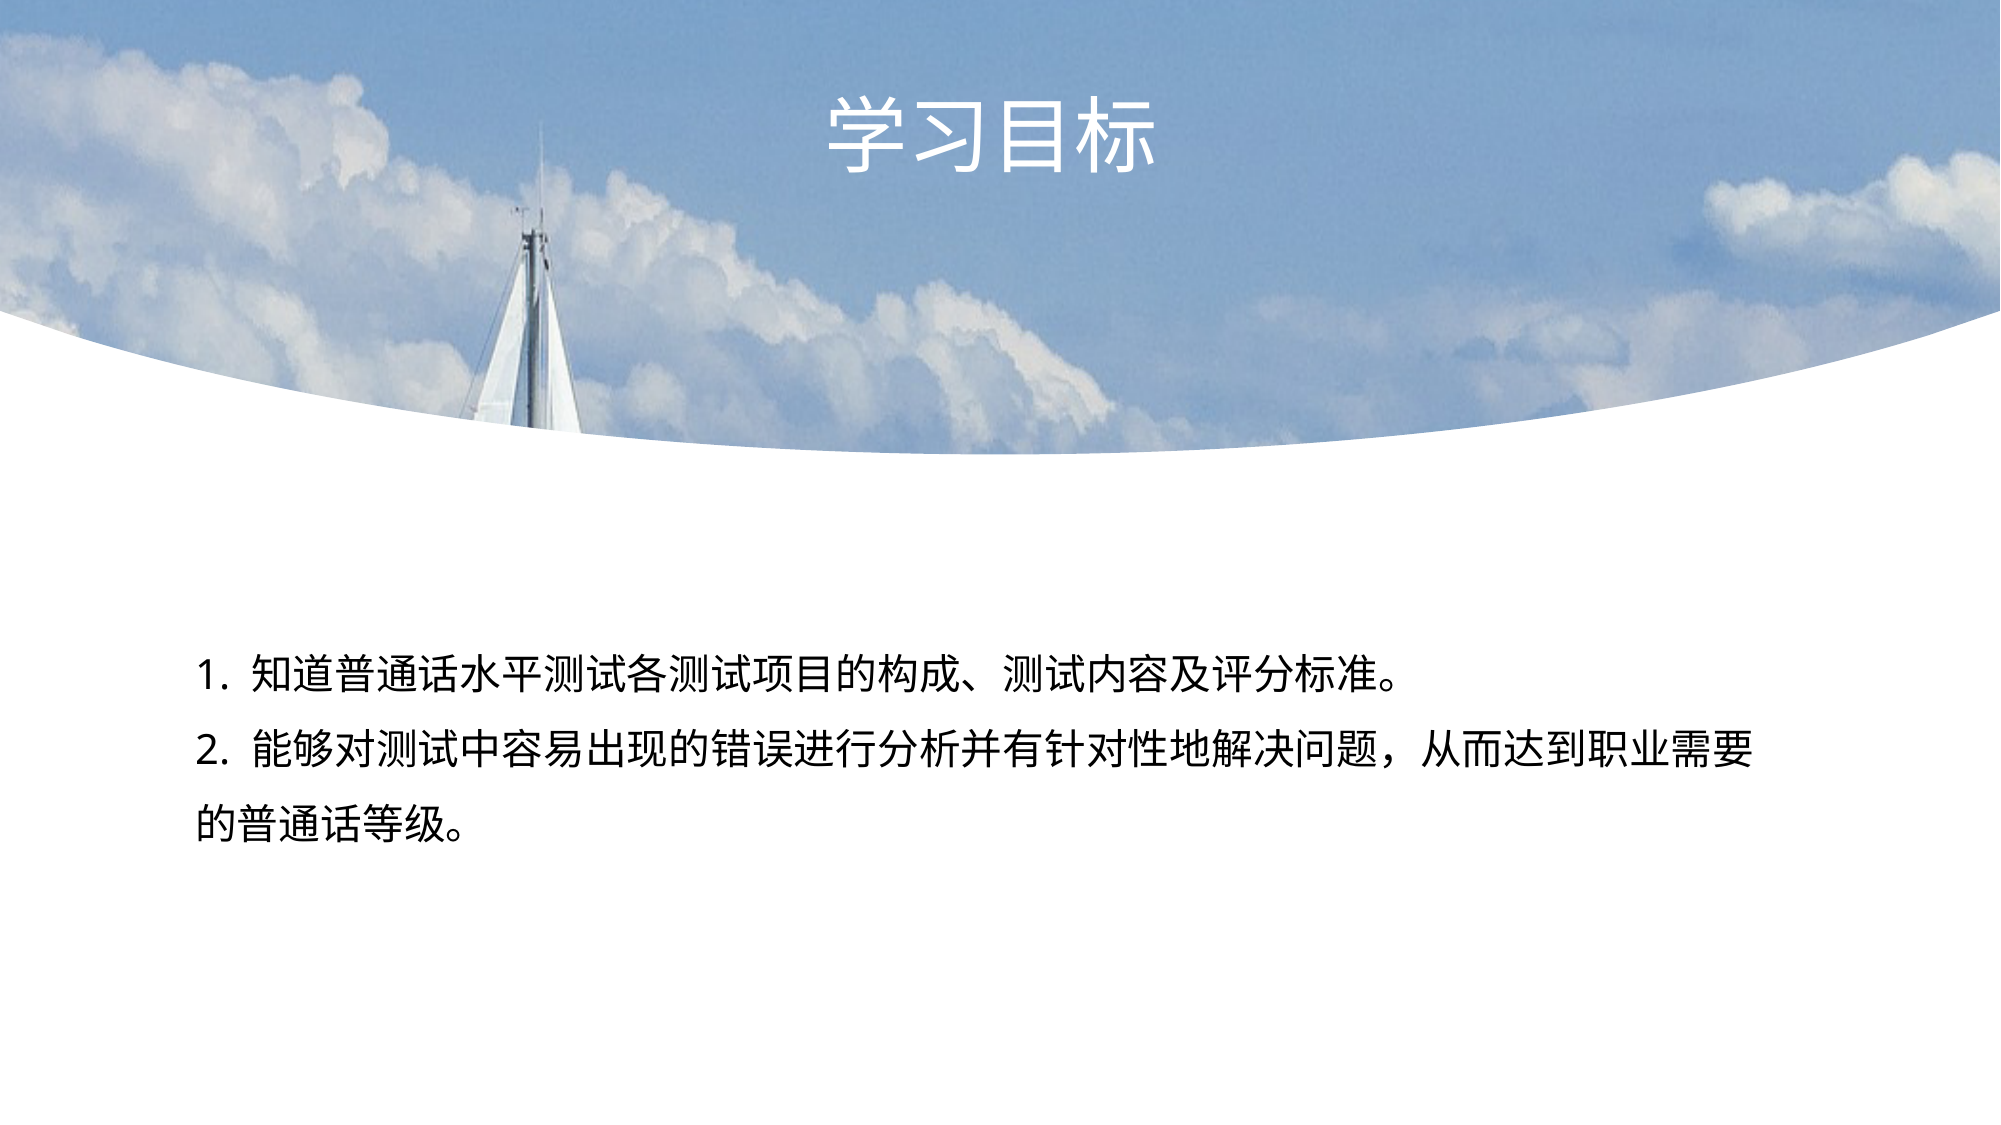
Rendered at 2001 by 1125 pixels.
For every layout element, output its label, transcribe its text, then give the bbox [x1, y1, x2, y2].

picture [0, 0, 2000, 455]
text_box 1. 知道普通话水平测试各测试项目的构成、测试内容及评分标准。 2. 能够对测试中容易出现的错误进行分析并有针对性地解决问题，从而达到职业需要的普通话等级。 [180, 615, 1778, 856]
